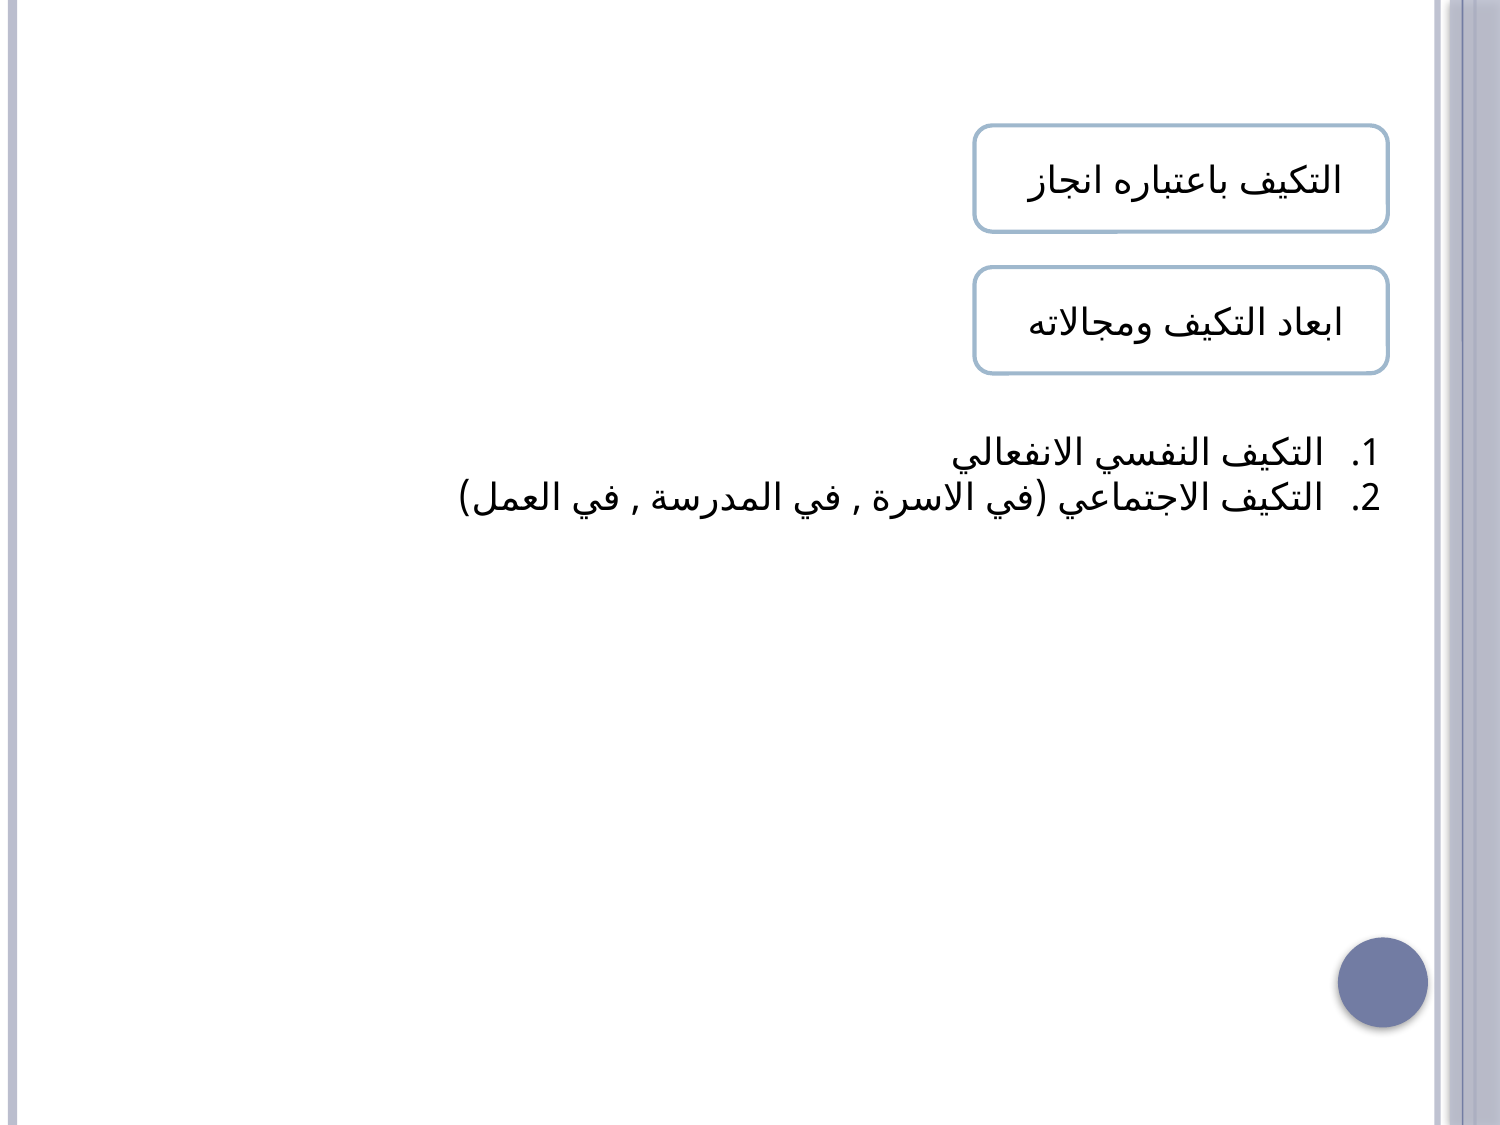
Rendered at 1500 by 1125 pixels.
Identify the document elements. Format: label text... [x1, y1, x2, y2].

text_box ابعاد التكيف ومجالاته [972, 265, 1390, 376]
text_box التكيف باعتباره انجاز [972, 123, 1390, 234]
text_box التكيف النفسي الانفعالي التكيف الاجتماعي (في الاسرة , في المدرسة , في العمل) [433, 420, 1396, 526]
